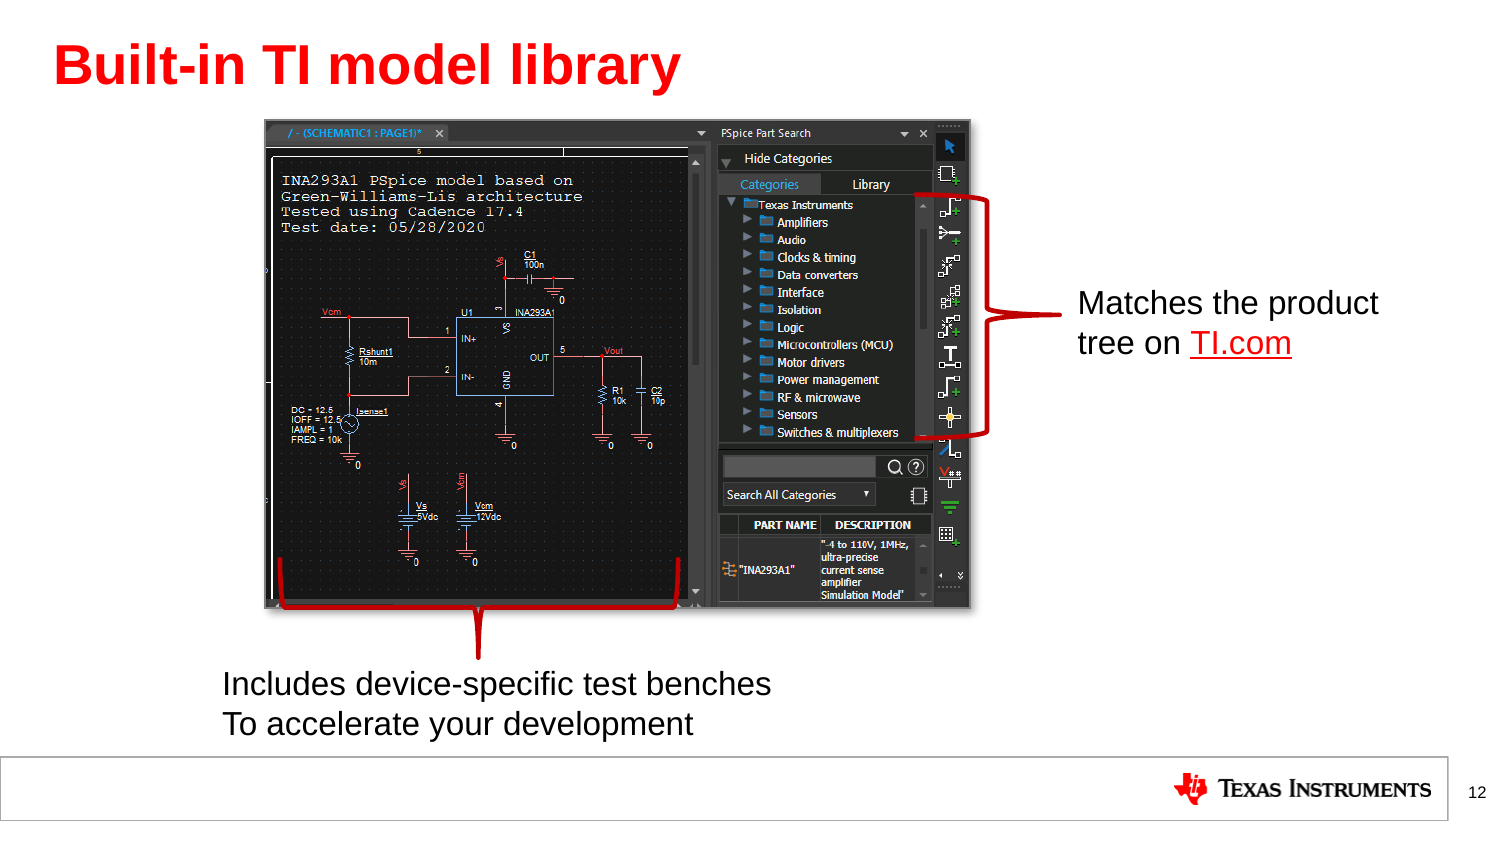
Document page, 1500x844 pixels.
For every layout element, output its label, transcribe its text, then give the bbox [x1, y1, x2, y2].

text_box [475, 616, 482, 654]
title Built-in TI model library [37, 17, 1426, 119]
text_box Matches the product tree on TI.com [1062, 274, 1395, 369]
text_box [974, 196, 1061, 436]
picture [1174, 801, 1431, 805]
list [265, 120, 970, 608]
text_box Includes device-specific test benches To accelerate your development [207, 654, 788, 750]
slide_number 12 [1151, 774, 1500, 801]
